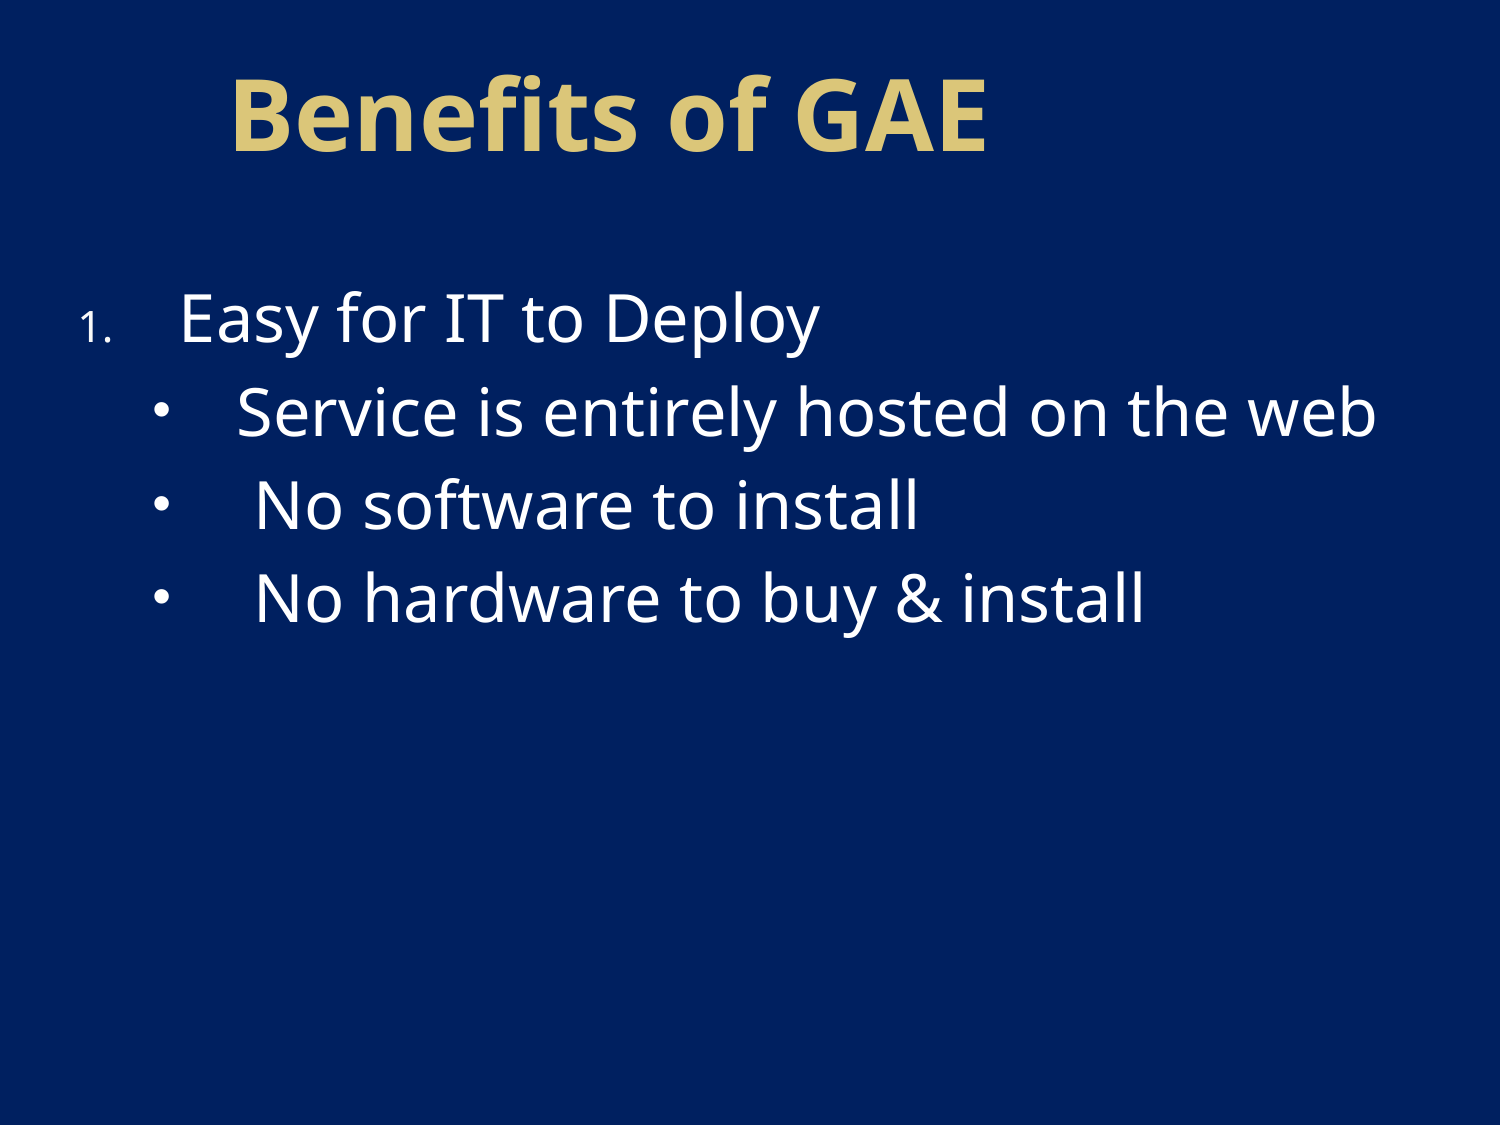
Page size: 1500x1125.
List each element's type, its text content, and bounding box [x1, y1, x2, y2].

title Benefits of GAE [212, 0, 1225, 171]
list Easy for IT to Deploy Service is entirely hosted on the web No software to install No hardware to buy & install [62, 174, 1450, 1025]
